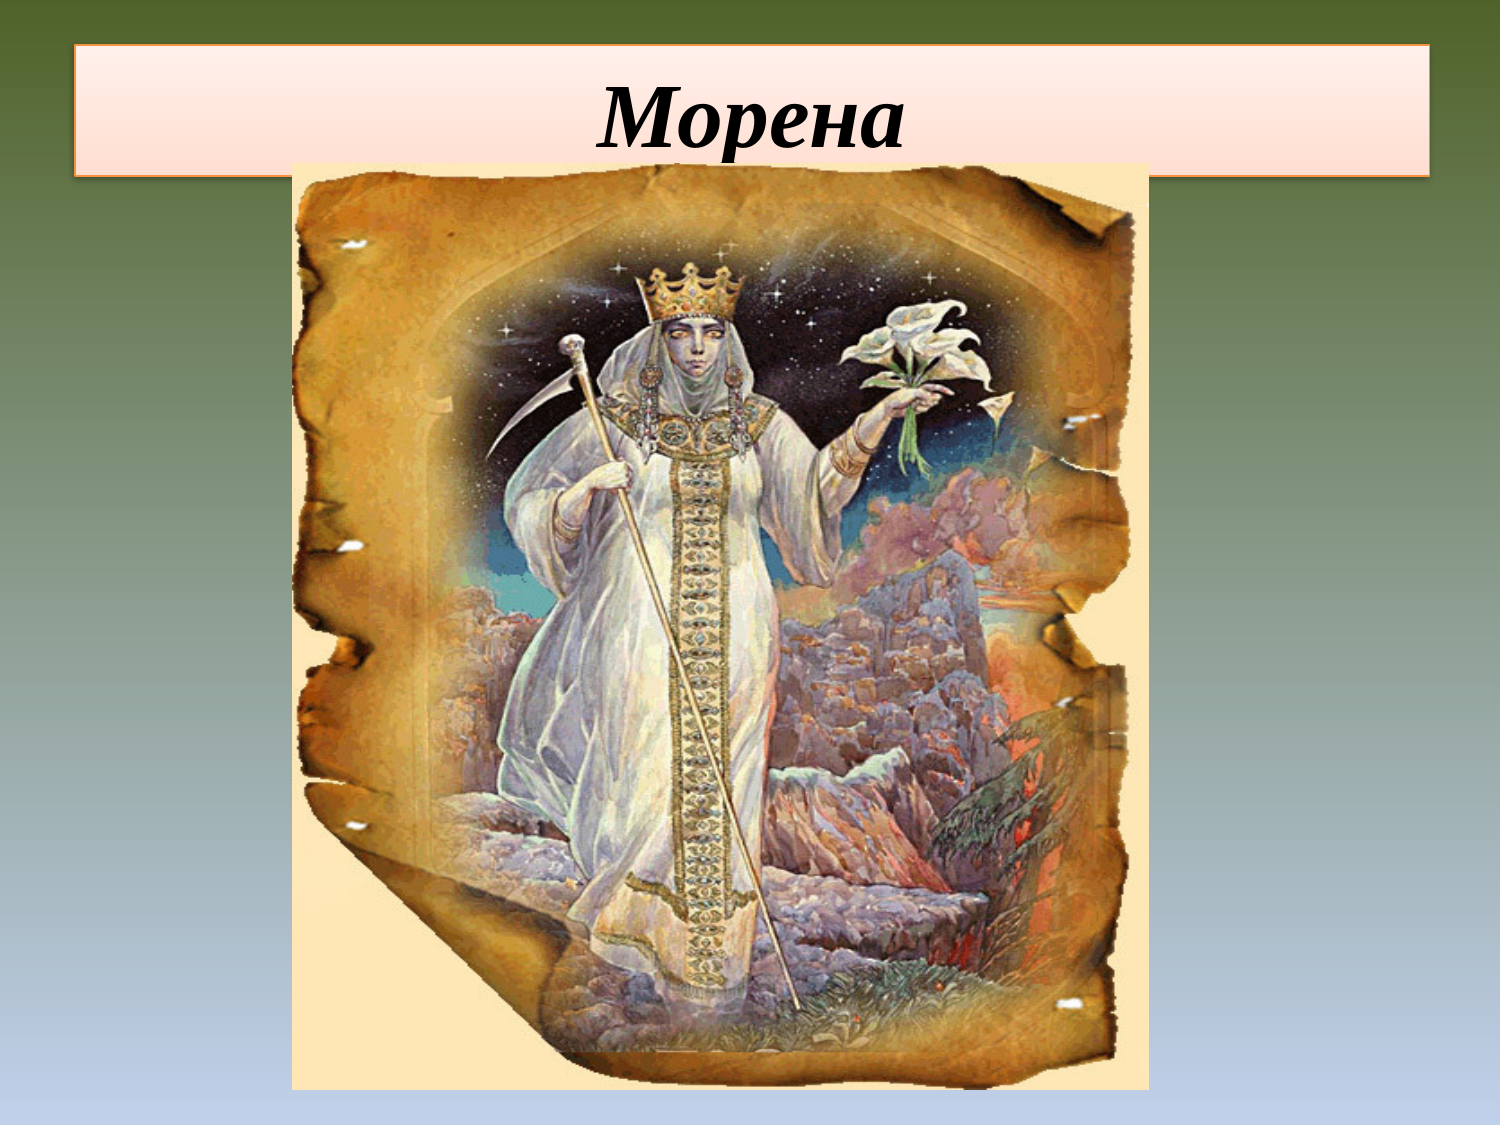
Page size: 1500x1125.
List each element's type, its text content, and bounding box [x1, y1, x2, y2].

title Морена [74, 44, 1430, 177]
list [292, 163, 1149, 1091]
